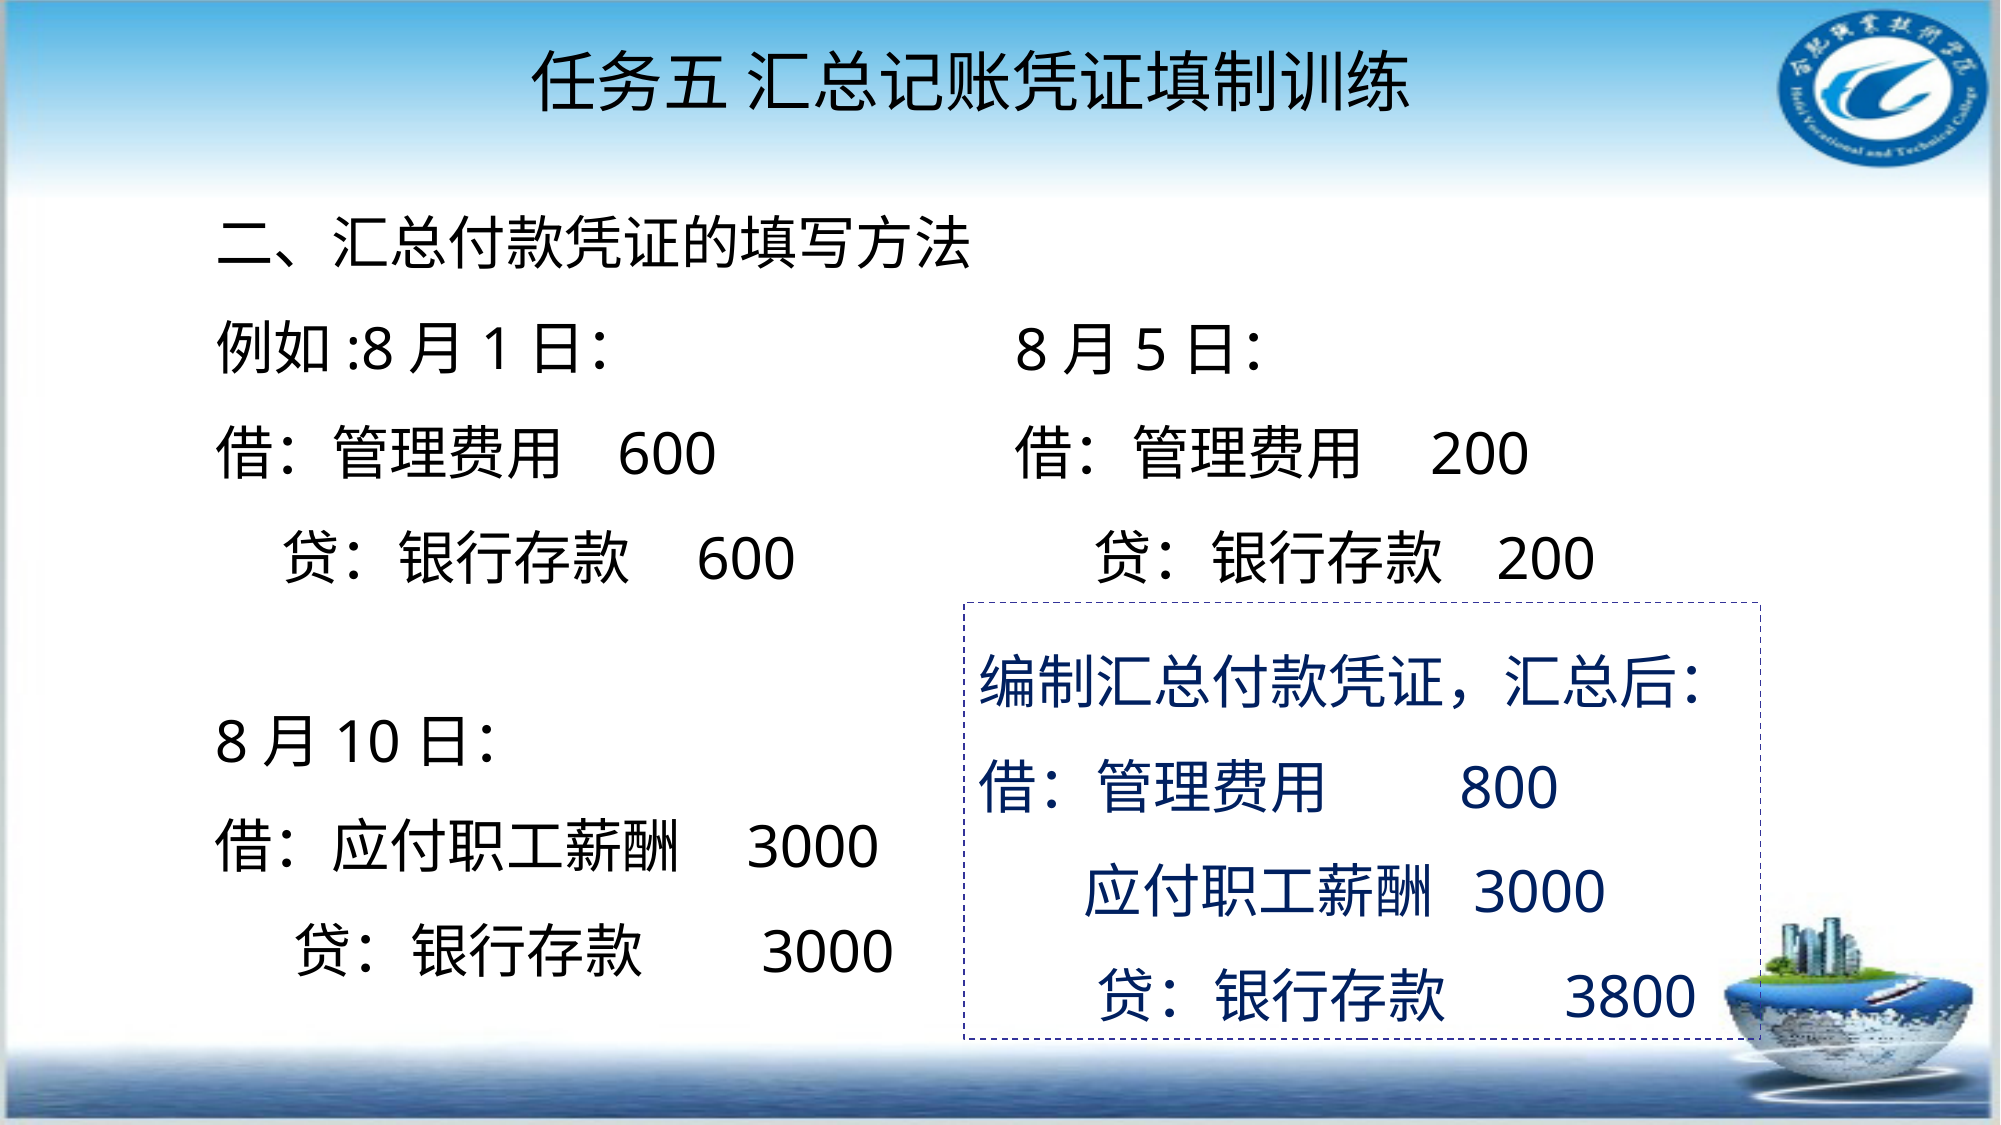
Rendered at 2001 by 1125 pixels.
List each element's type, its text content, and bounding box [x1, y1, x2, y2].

text_box 8月5日： 借：管理费用 200 贷：银行存款 200 [999, 269, 2000, 599]
picture [0, 0, 2001, 1125]
text_box 8月10日： 借：应付职工薪酬 3000 贷：银行存款 3000 [200, 661, 964, 992]
title 任务五 汇总记账凭证填制训练 [296, 59, 1647, 180]
list 二、汇总付款凭证的填写方法 例如:8月1日： 借：管理费用 600 贷：银行存款 600 [199, 163, 1017, 619]
text_box 编制汇总付款凭证，汇总后： 借：管理费用 800 应付职工薪酬 3000 贷：银行存款 3800 [964, 602, 1761, 1040]
